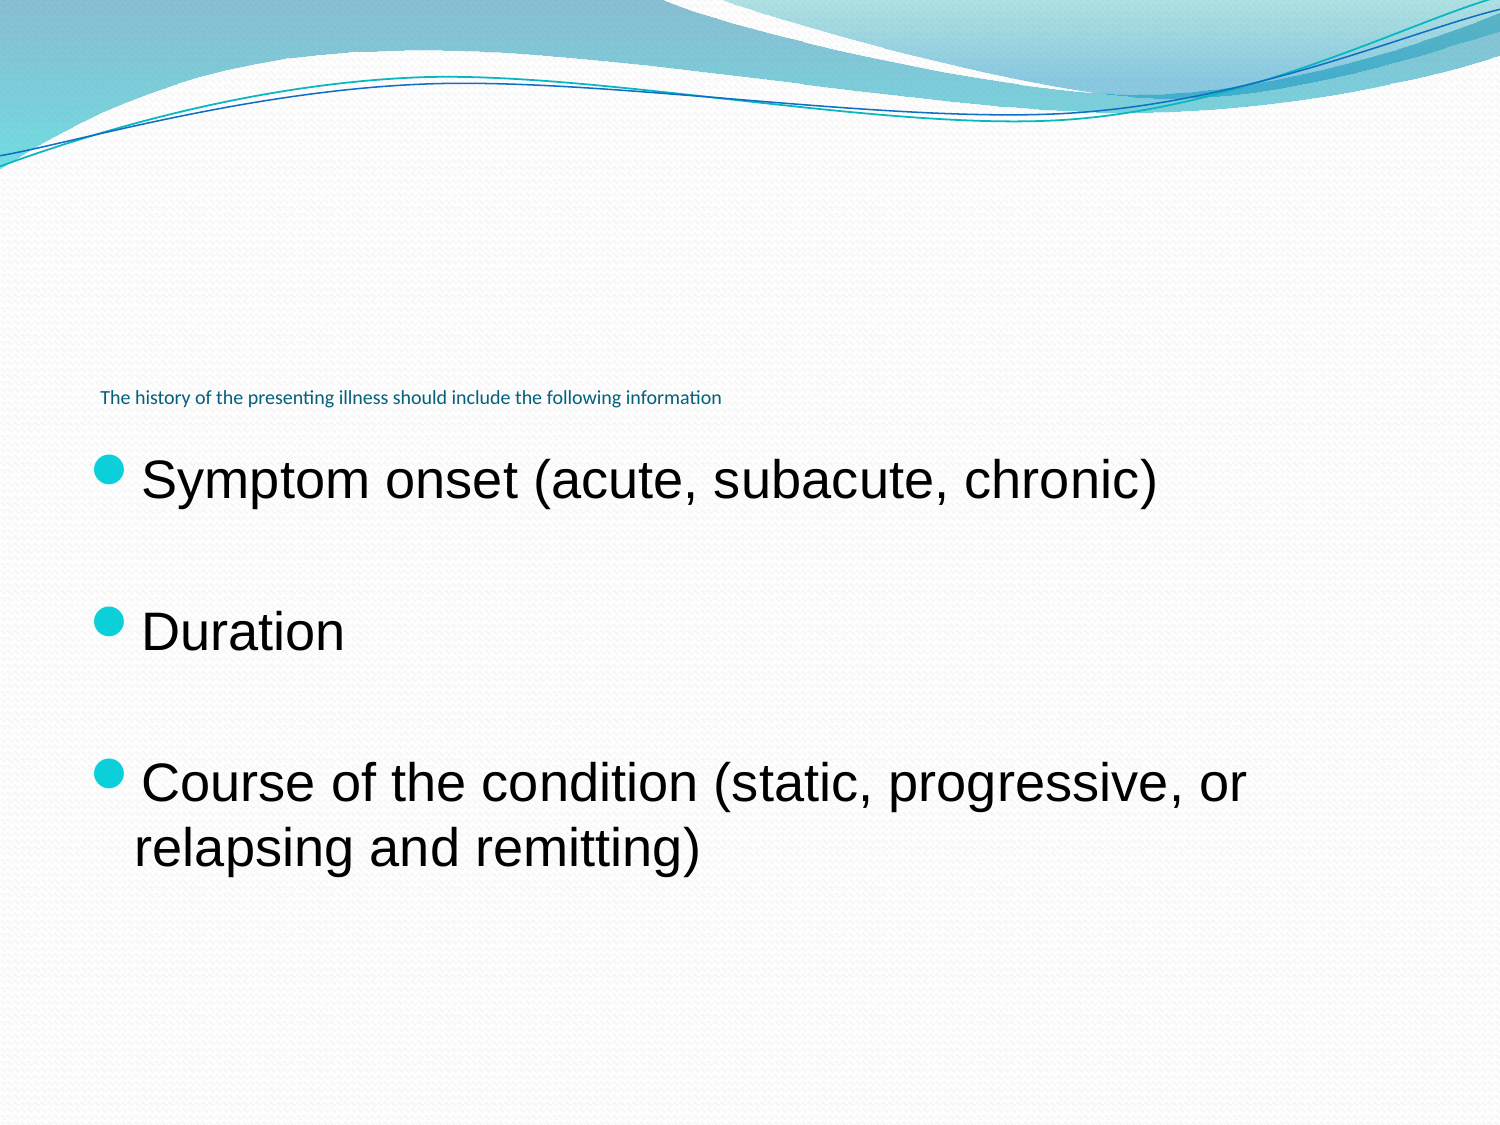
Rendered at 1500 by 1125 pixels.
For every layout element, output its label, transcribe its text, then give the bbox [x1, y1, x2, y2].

title The history of the presenting illness should include the following information [100, 172, 1439, 433]
list Symptom onset (acute, subacute, chronic) Duration Course of the condition (static, progressive, or relapsing and remitting) [75, 290, 1425, 1000]
